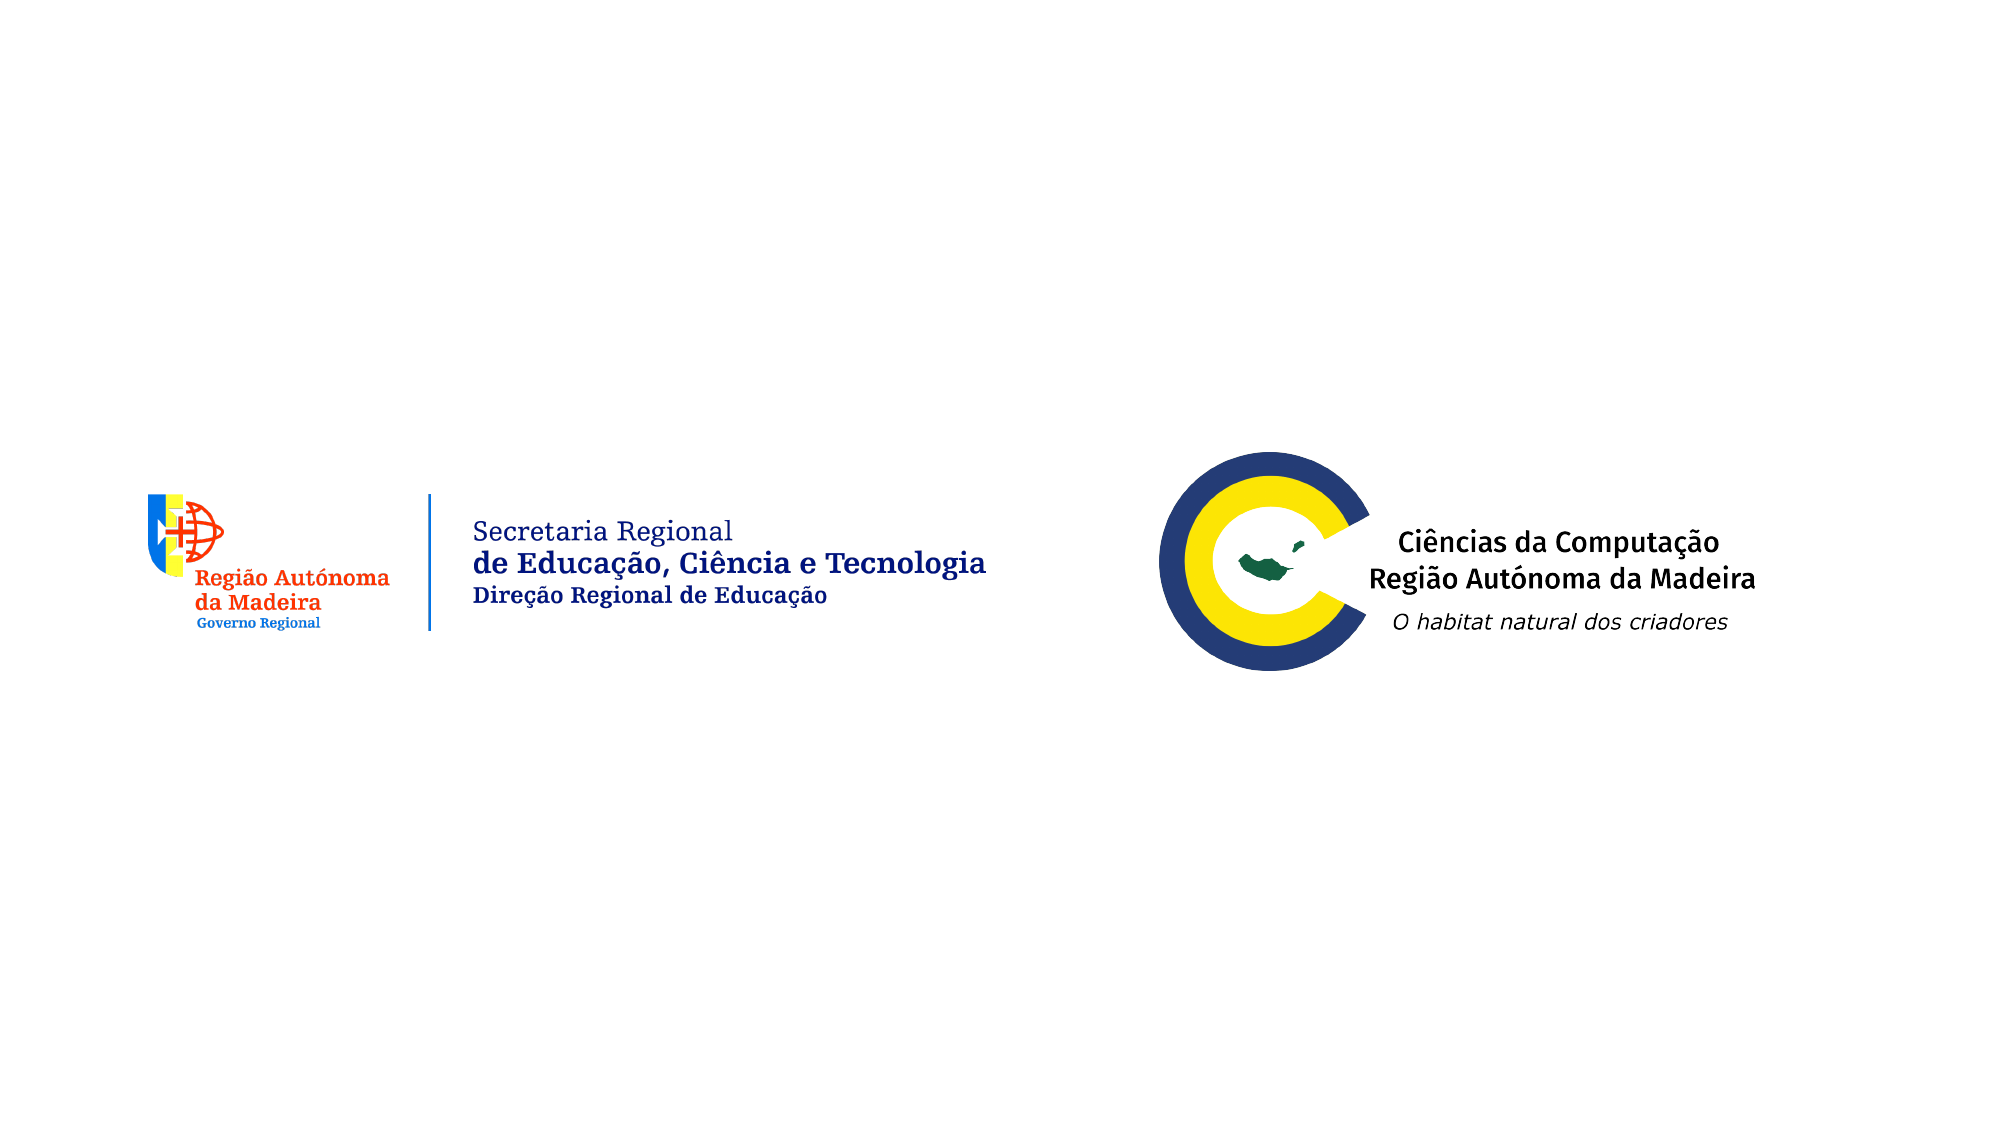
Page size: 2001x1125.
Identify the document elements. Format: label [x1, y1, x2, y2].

picture [1159, 452, 1755, 671]
picture [134, 479, 1000, 646]
